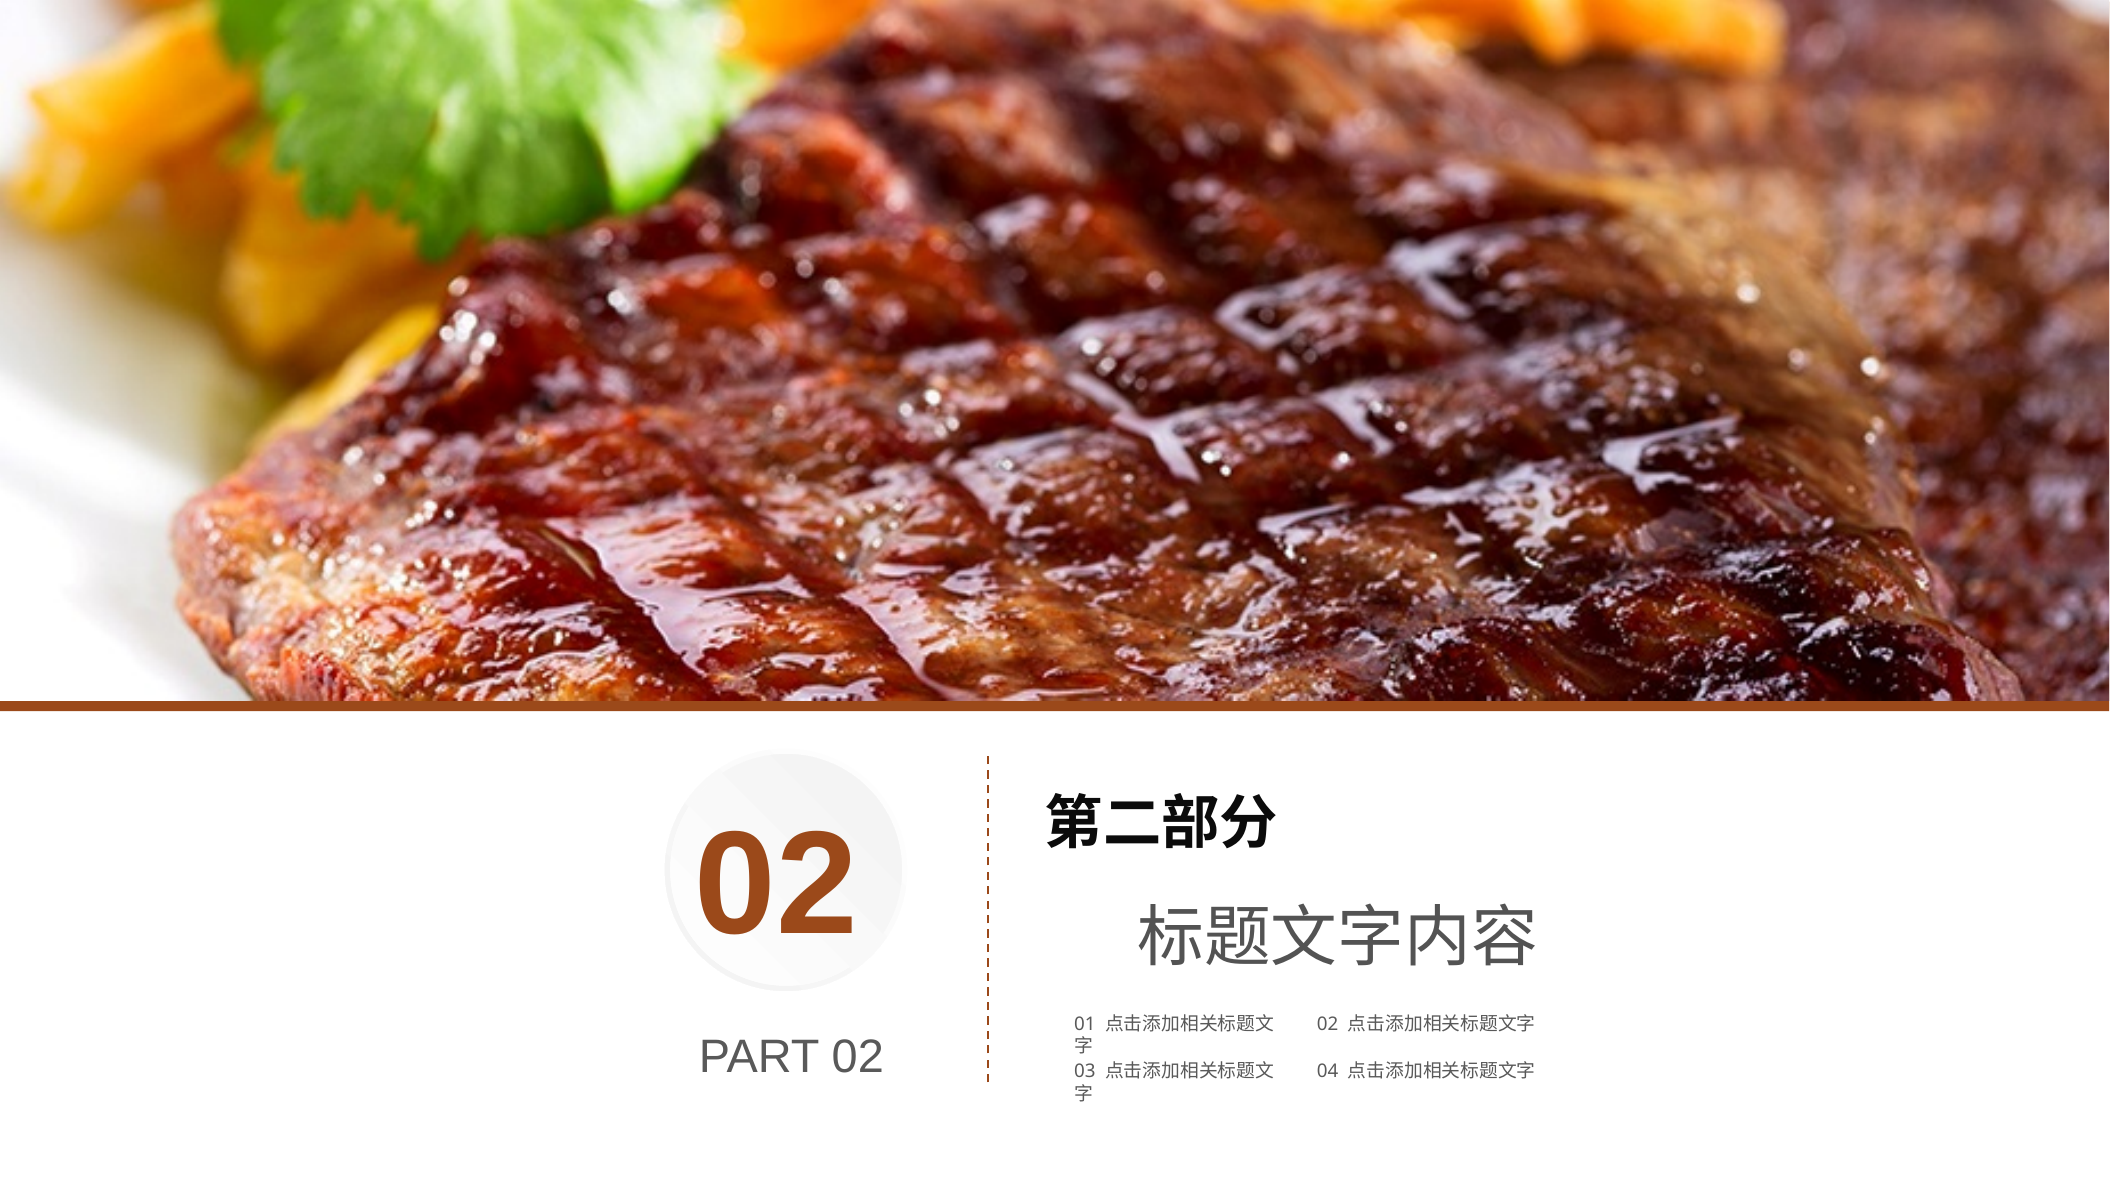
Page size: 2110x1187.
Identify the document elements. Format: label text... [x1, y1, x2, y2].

text_box 第二部分 标题文字内容 [1011, 777, 1568, 989]
text_box 01 点击添加相关标题文字 [1060, 1004, 1306, 1052]
text_box [0, 702, 2110, 712]
text_box PART 02 [698, 1025, 908, 1082]
text_box [0, 0, 2110, 702]
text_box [664, 748, 908, 991]
text_box 04 点击添加相关标题文字 [1302, 1052, 1560, 1089]
text_box 03 点击添加相关标题文字 [1060, 1052, 1306, 1112]
text_box 02 点击添加相关标题文字 [1302, 1004, 1560, 1042]
